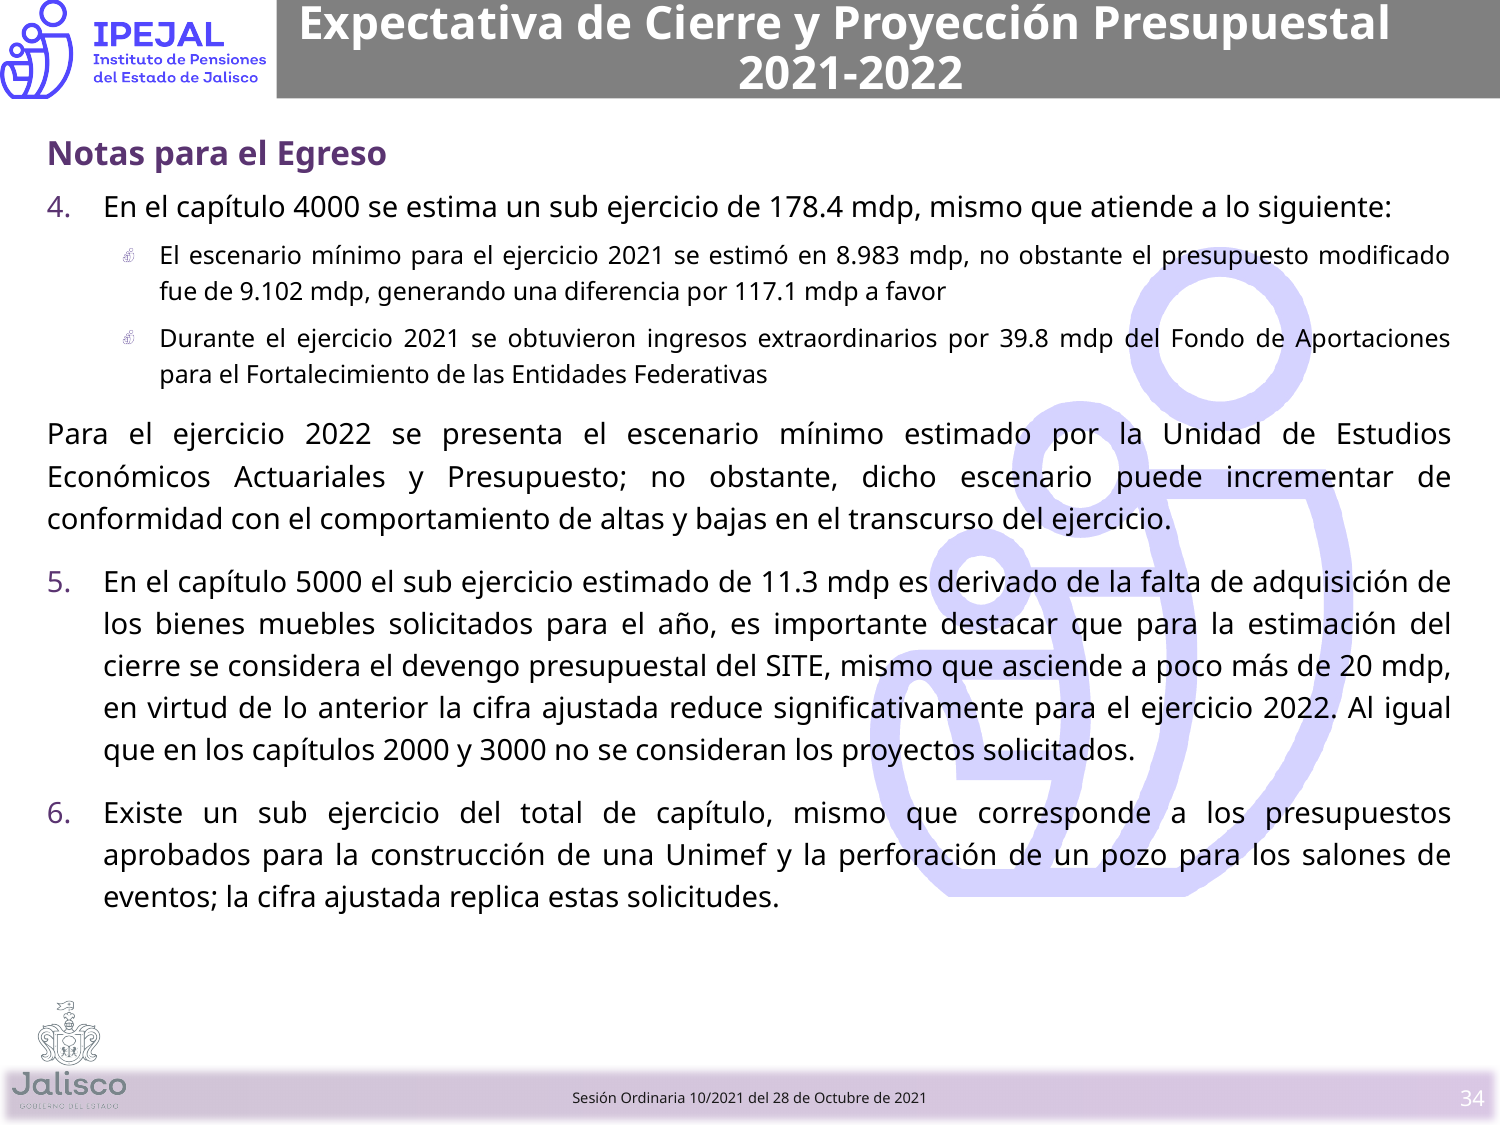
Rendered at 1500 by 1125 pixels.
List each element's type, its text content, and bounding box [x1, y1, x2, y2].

title Expectativa de Cierre y Proyección Presupuestal 2021-2022 [277, 1, 1425, 99]
list En el capítulo 4000 se estima un sub ejercicio de 178.4 mdp, mismo que atiende a lo siguiente: El escenario mínimo para el ejercicio 2021 se estimó en 8.983 mdp, no obstante el presupuesto modificado fue de 9.102 mdp, generando una diferencia por 117.1 mdp a favor Durante el ejercicio 2021 se obtuvieron ingresos extraordinarios por 39.8 mdp del Fondo de Aportaciones para el Fortalecimiento de las Entidades Federativas Para el ejercicio 2022 se presenta el escenario mínimo estimado por la Unidad de Estudios Económicos Actuariales y Presupuesto; no obstante, dicho escenario puede incrementar de conformidad con el comportamiento de altas y bajas en el transcurso del ejercicio. En el capítulo 5000 el sub ejercicio estimado de 11.3 mdp es derivado de la falta de adquisición de los bienes muebles solicitados para el año, es importante destacar que para la estimación del cierre se considera el devengo presupuestal del SITE, mismo que asciende a poco más de 20 mdp, en virtud de lo anterior la cifra ajustada reduce significativamente para el ejercicio 2022. Al igual que en los capítulos 2000 y 3000 no se consideran los proyectos solicitados. Existe un sub ejercicio del total de capítulo, mismo que corresponde a los presupuestos aprobados para la construcción de una Unimef y la perforación de un pozo para los salones de eventos; la cifra ajustada replica estas solicitudes. [31, 174, 1468, 1085]
footer Sesión Ordinaria 10/2021 del 28 de Octubre de 2021 [471, 1085, 1029, 1116]
slide_number 34 [1149, 1069, 1500, 1125]
picture [121, 246, 136, 264]
text_box Notas para el Egreso [31, 129, 1449, 199]
picture [0, 993, 153, 1120]
picture [0, 0, 266, 99]
picture [121, 328, 136, 346]
